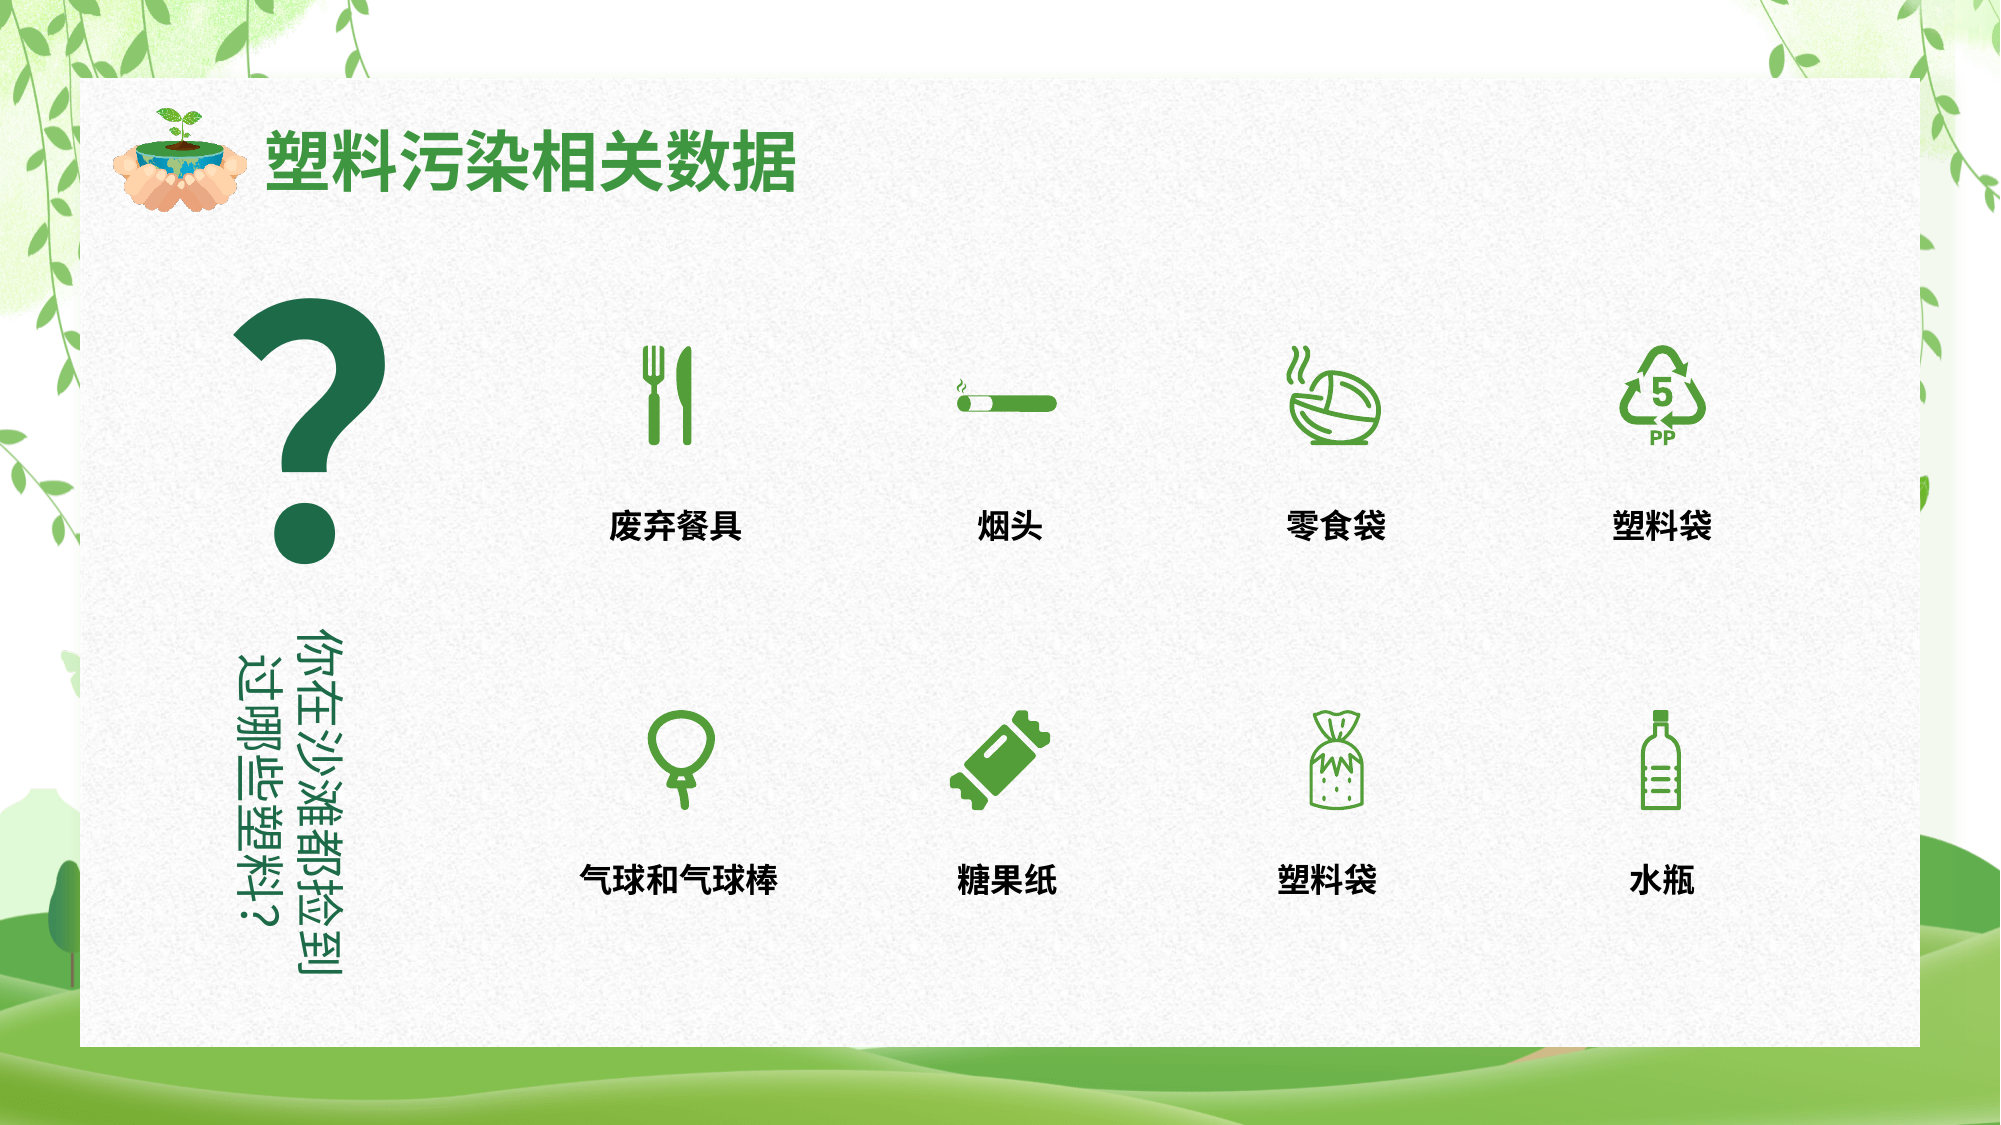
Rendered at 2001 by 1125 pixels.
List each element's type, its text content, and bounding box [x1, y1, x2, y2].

picture [0, 0, 2000, 1125]
text_box ？ [207, 218, 391, 639]
text_box 你在沙滩都捡到过哪些塑料？ [207, 639, 360, 1013]
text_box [553, 345, 1737, 901]
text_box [109, 104, 871, 218]
